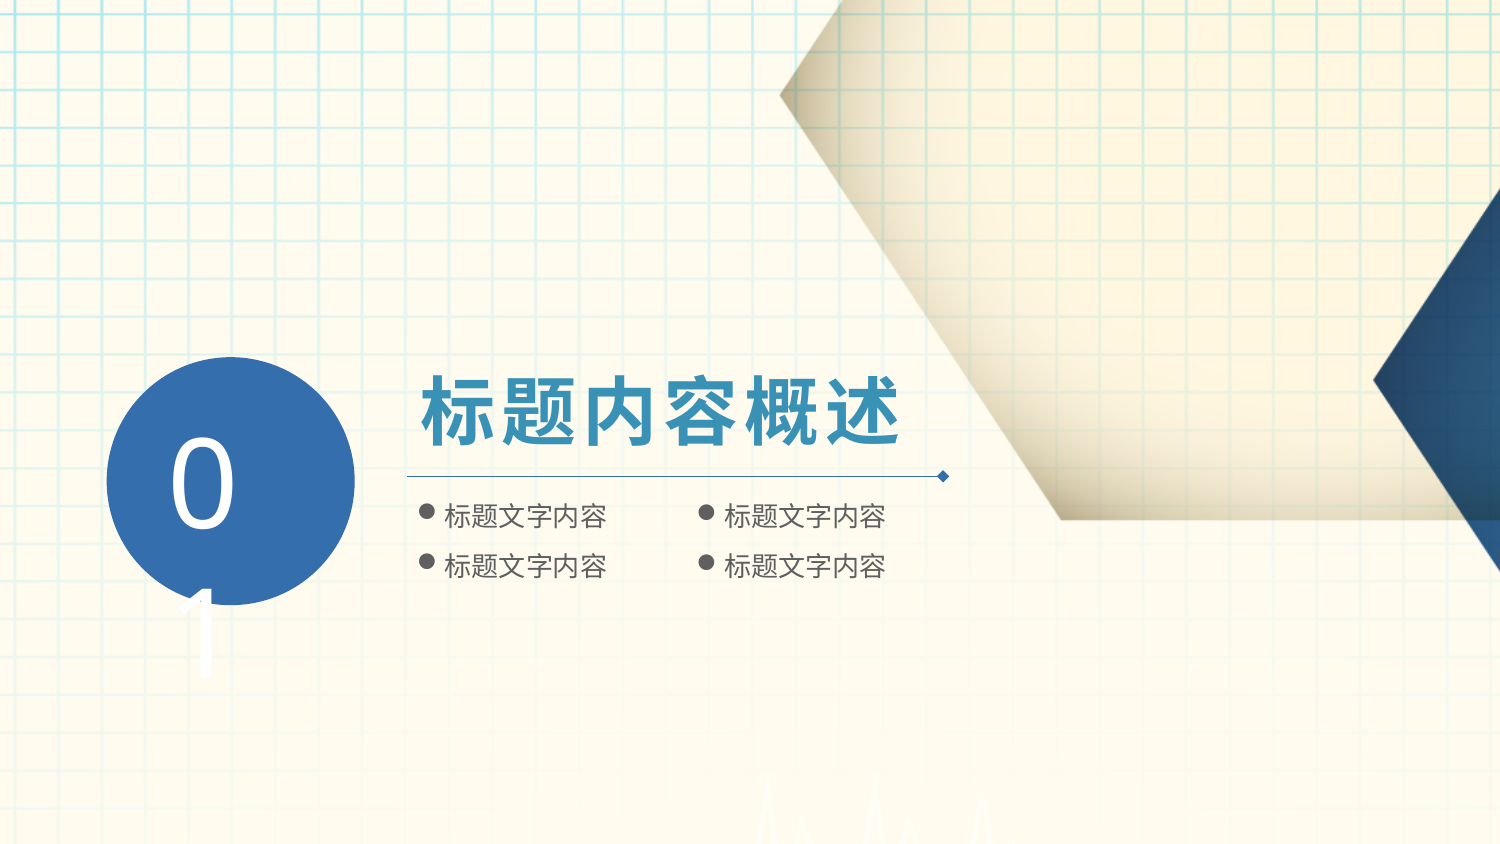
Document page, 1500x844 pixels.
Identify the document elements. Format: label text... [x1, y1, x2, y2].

picture [0, 0, 1500, 844]
text_box 标题文字内容 [416, 499, 696, 532]
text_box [106, 356, 355, 606]
text_box 标题内容概述 [405, 357, 917, 462]
text_box 标题文字内容 [696, 549, 1026, 583]
text_box 标题文字内容 [696, 499, 1026, 533]
text_box 标题文字内容 [416, 549, 696, 582]
